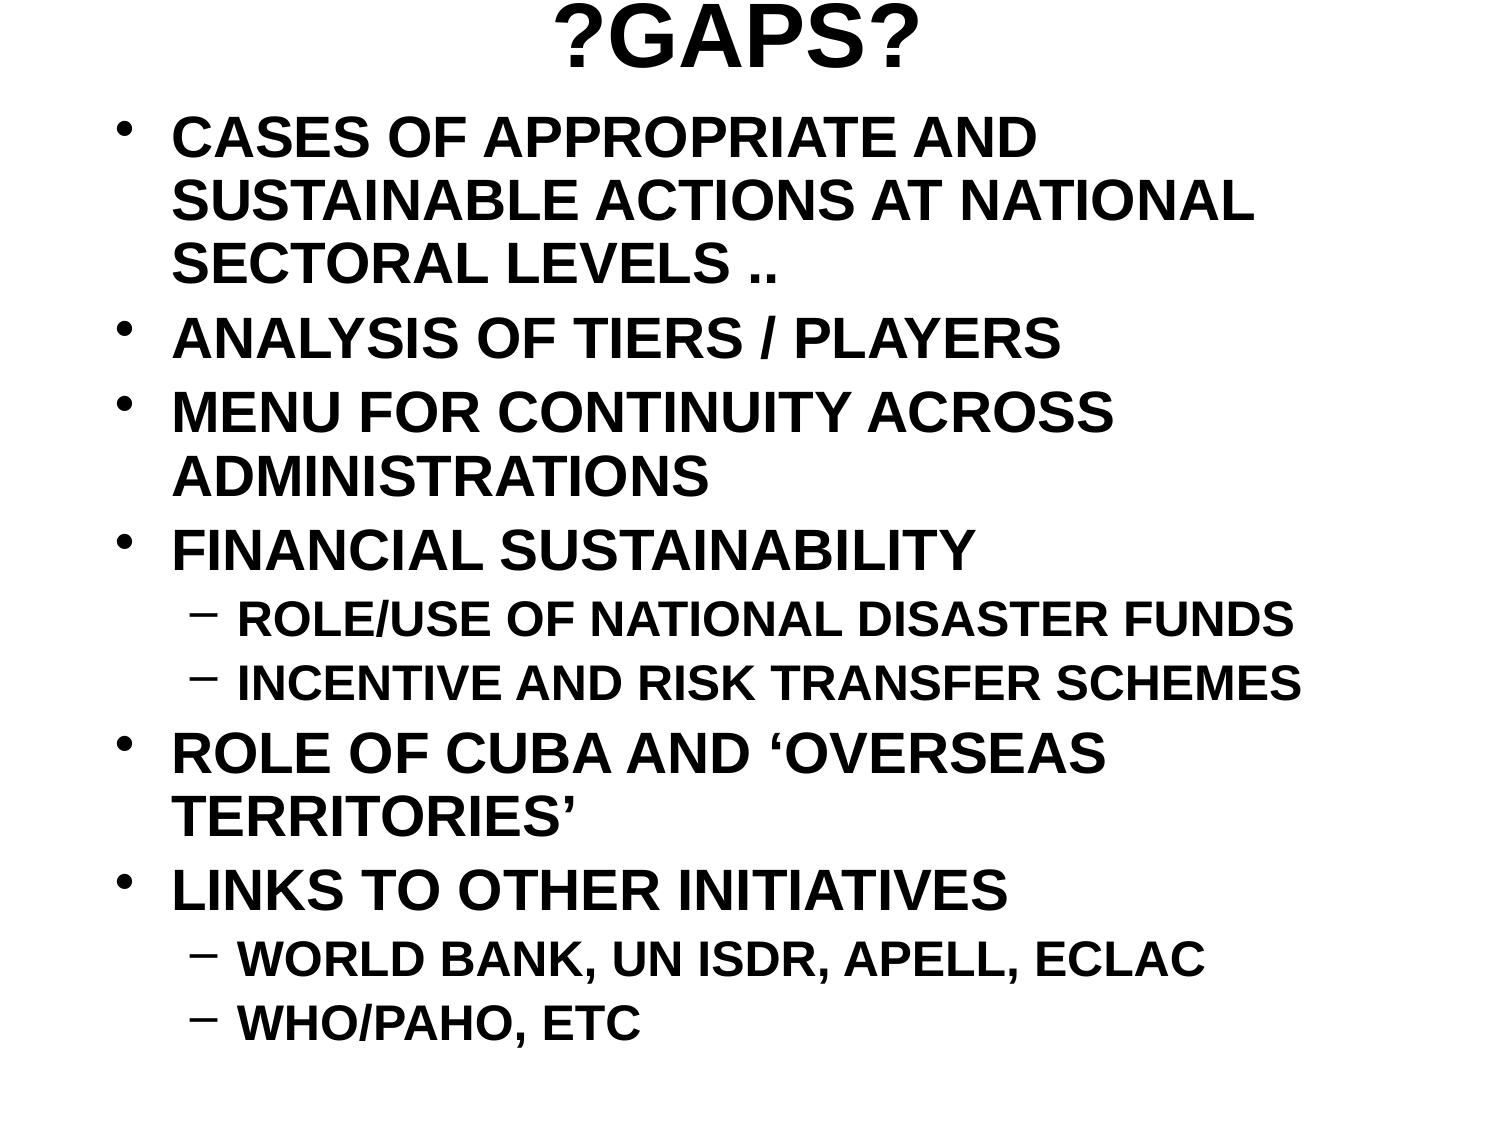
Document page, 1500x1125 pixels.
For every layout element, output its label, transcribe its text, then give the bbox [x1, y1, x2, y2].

list CASES OF APPROPRIATE AND SUSTAINABLE ACTIONS AT NATIONAL SECTORAL LEVELS .. ANALYSIS OF TIERS / PLAYERS MENU FOR CONTINUITY ACROSS ADMINISTRATIONS FINANCIAL SUSTAINABILITY ROLE/USE OF NATIONAL DISASTER FUNDS INCENTIVE AND RISK TRANSFER SCHEMES ROLE OF CUBA AND ‘OVERSEAS TERRITORIES’ LINKS TO OTHER INITIATIVES WORLD BANK, UN ISDR, APELL, ECLAC WHO/PAHO, ETC [99, 99, 1376, 776]
title ?GAPS? [99, 0, 1376, 99]
